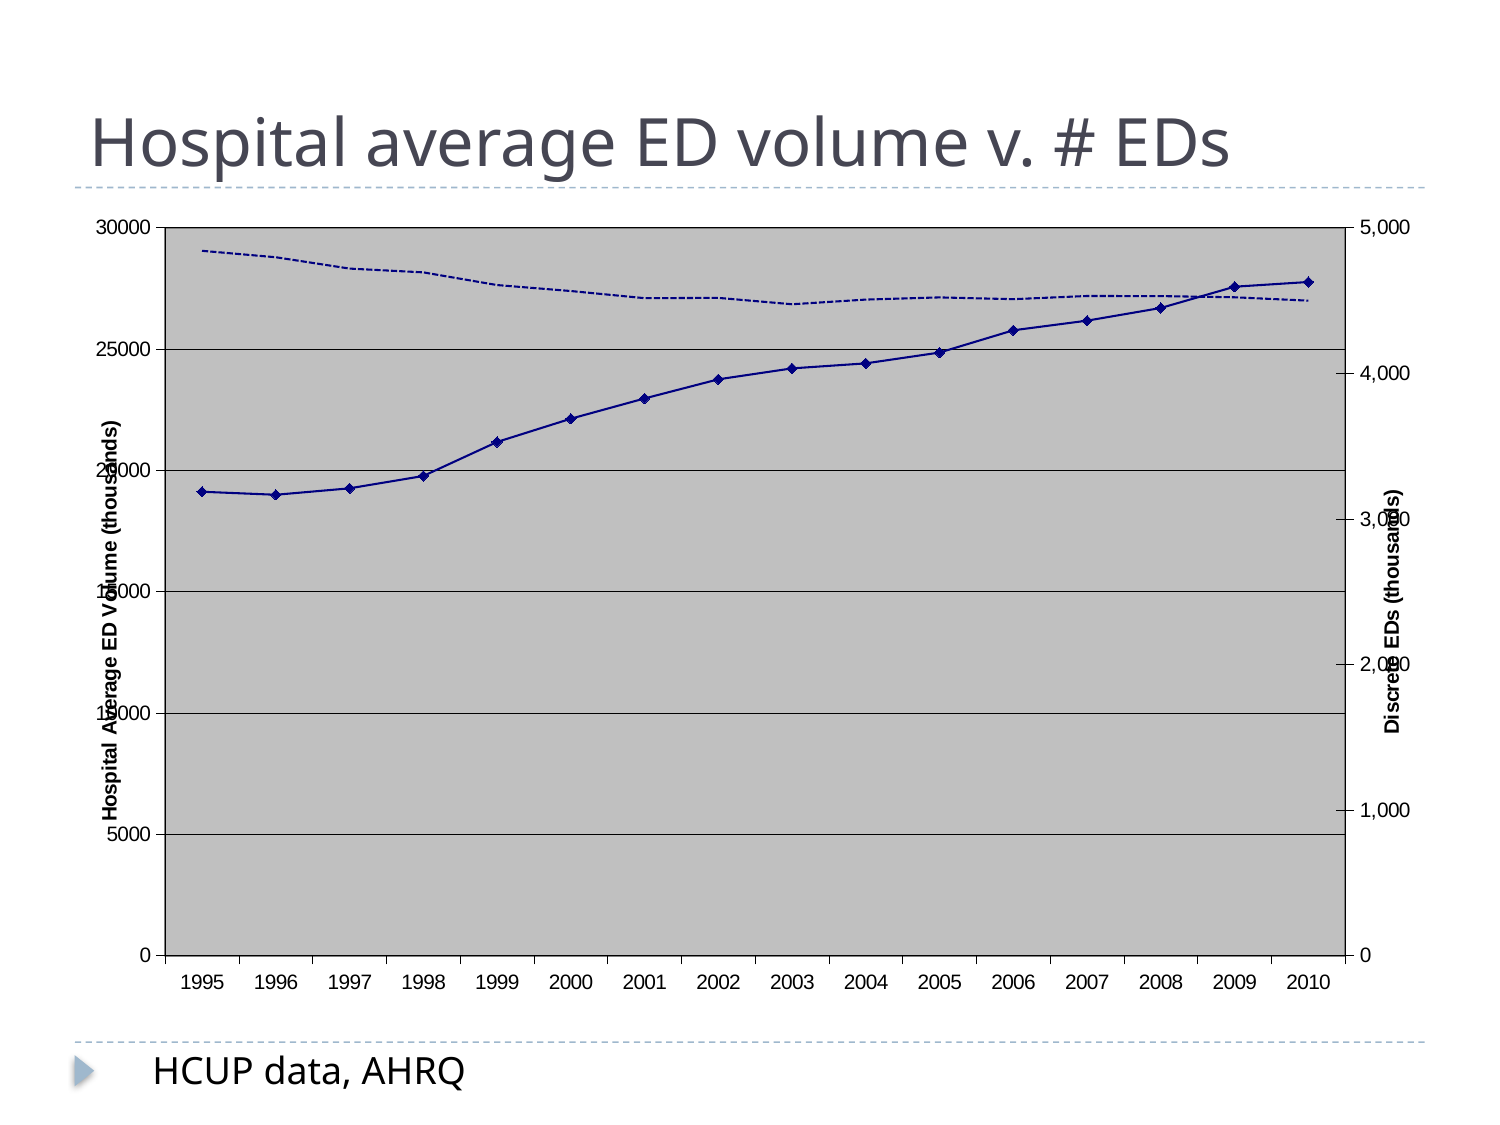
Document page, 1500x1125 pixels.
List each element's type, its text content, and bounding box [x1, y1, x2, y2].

title Hospital average ED volume v. # EDs [75, 24, 1425, 188]
chart [74, 199, 1426, 1011]
text_box HCUP data, AHRQ [137, 1039, 850, 1100]
